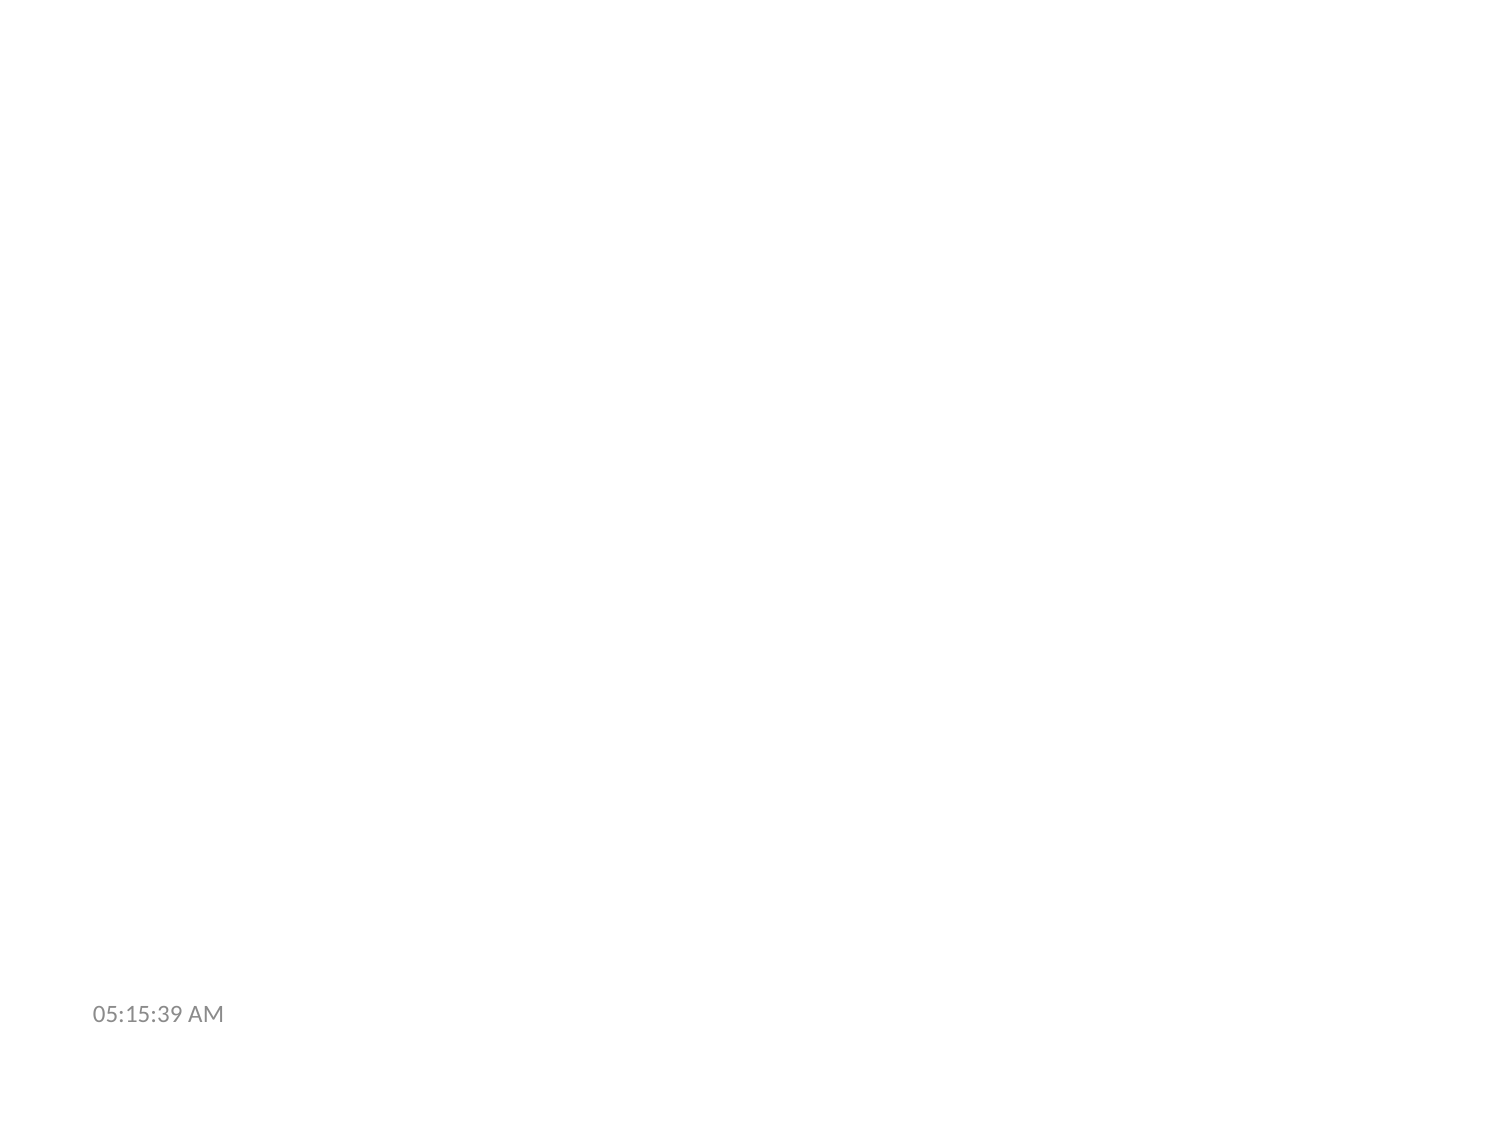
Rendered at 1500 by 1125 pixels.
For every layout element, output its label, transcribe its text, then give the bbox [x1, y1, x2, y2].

text_box 3:35:09 PM [77, 982, 428, 1043]
